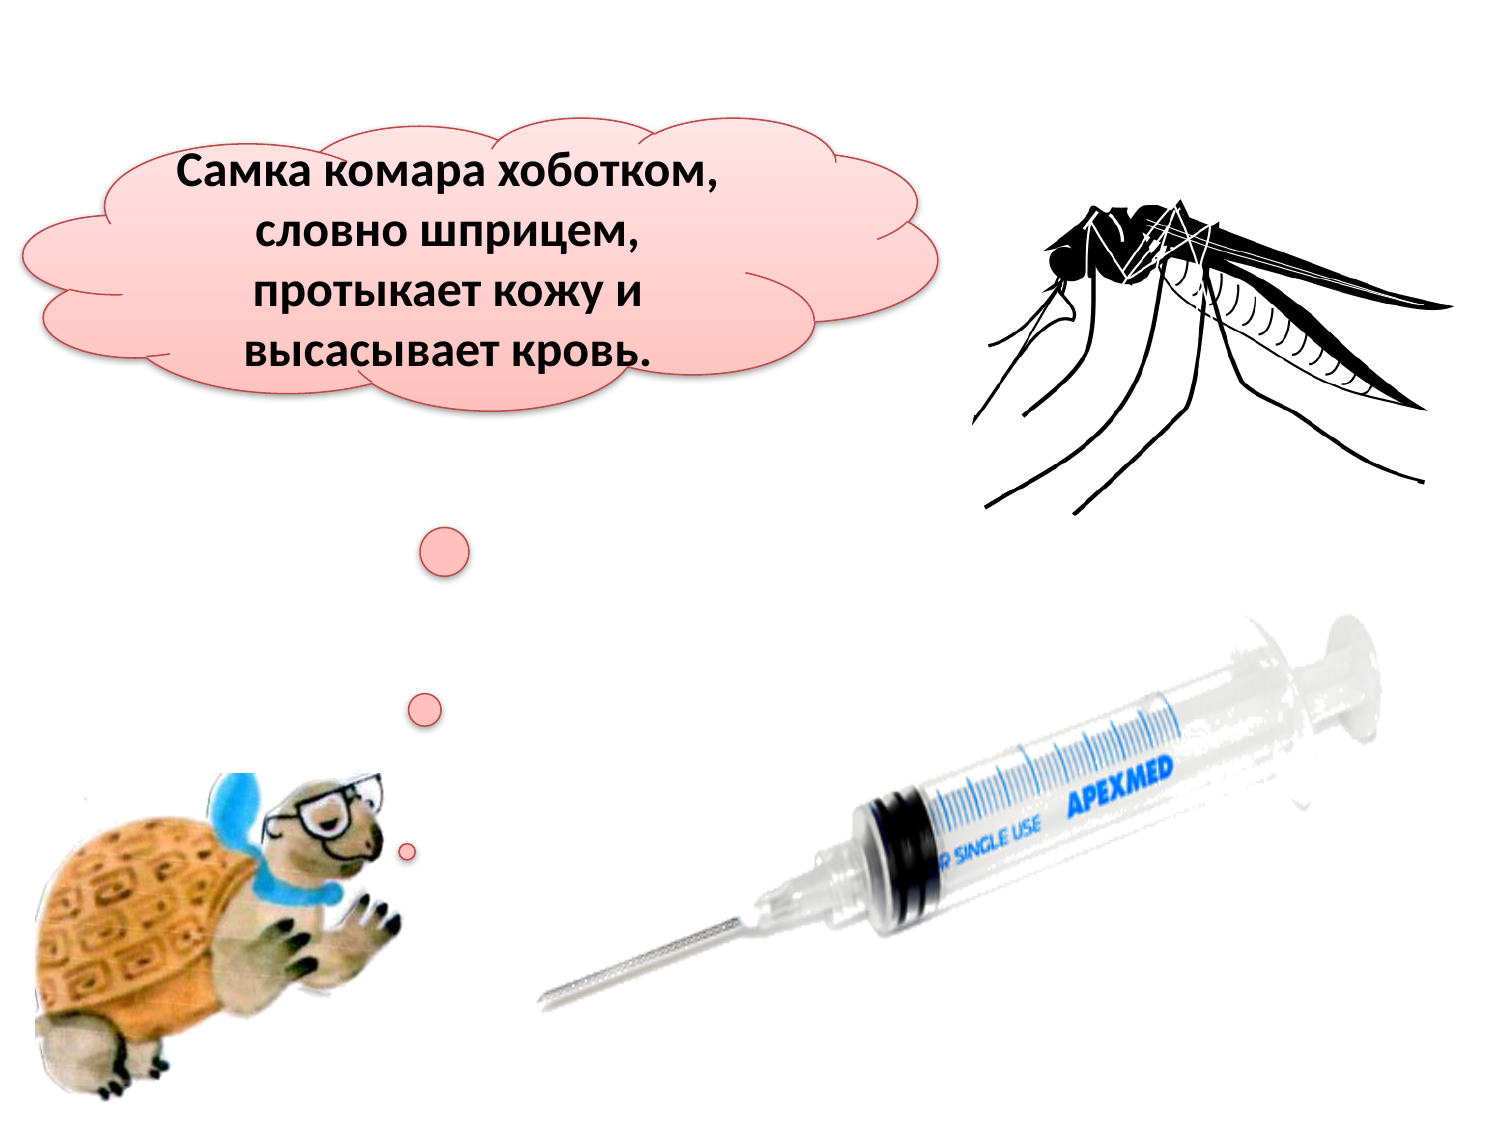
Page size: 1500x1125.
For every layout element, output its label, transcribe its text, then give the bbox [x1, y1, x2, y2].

text_box Самка комара хоботком, словно шприцем, протыкает кожу и высасывает кровь. [419, 526, 470, 578]
picture [34, 773, 411, 1110]
picture [503, 550, 1425, 1082]
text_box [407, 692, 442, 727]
picture [972, 198, 1454, 517]
text_box Самка комара хоботком, словно шприцем, протыкает кожу и высасывает кровь. [21, 117, 939, 412]
